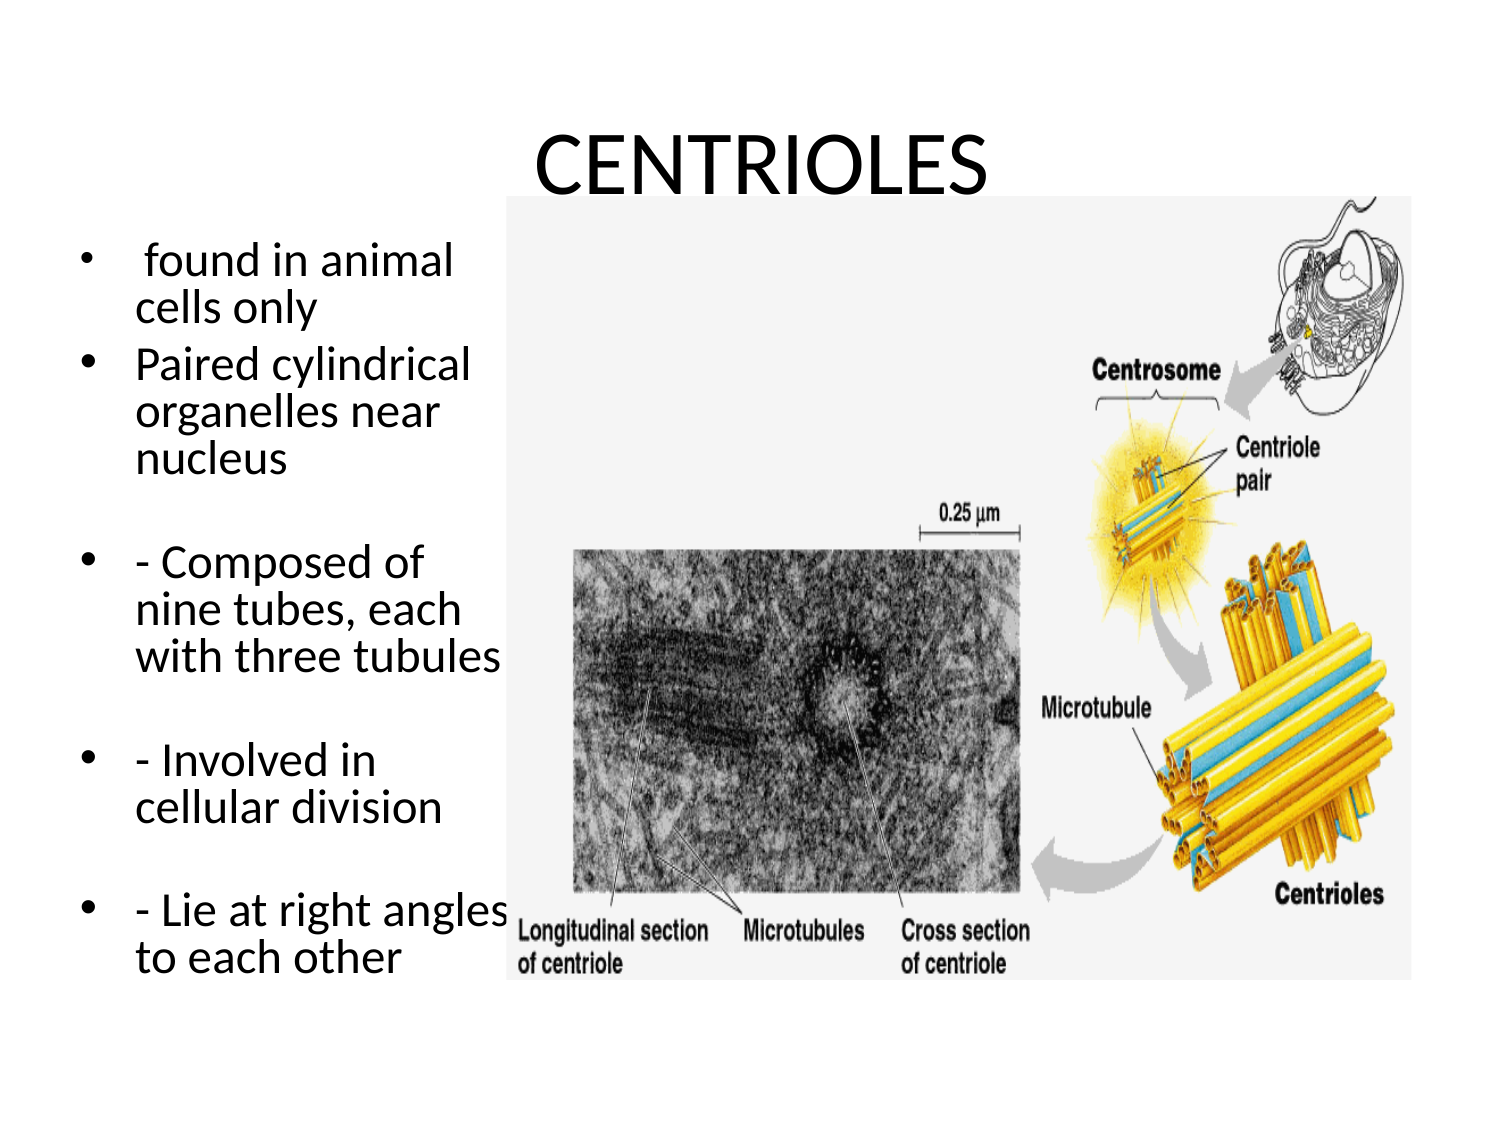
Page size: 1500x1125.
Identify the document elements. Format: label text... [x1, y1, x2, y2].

title CENTRIOLES [75, 40, 1451, 275]
picture [506, 195, 1412, 980]
list found in animal cells only Paired cylindrical organelles near nucleus - Composed of nine tubes, each with three tubules - Involved in cellular division - Lie at right angles to each other [64, 231, 526, 1002]
